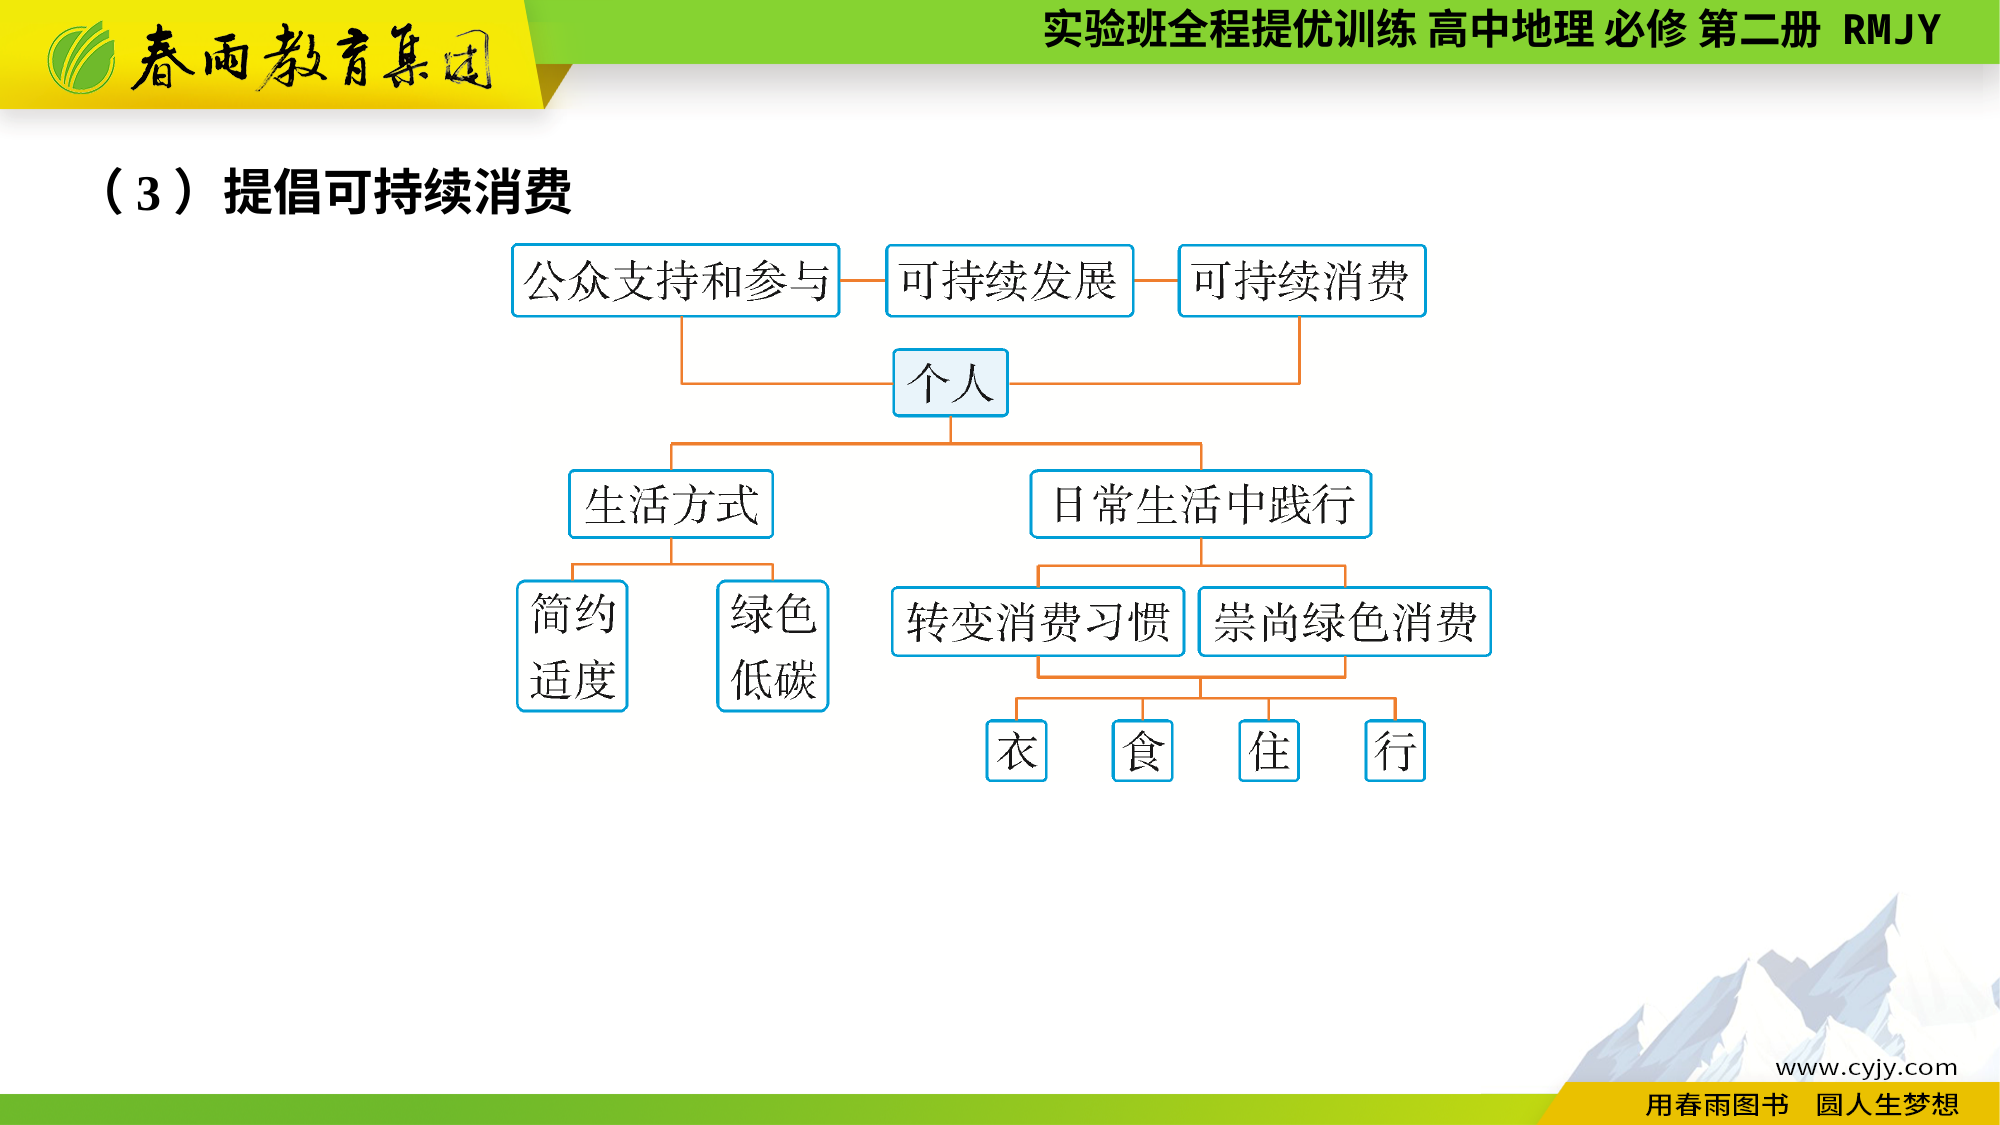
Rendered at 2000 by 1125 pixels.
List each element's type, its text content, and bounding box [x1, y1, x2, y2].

picture [0, 0, 2000, 1125]
list （3）提倡可持续消费 [59, 122, 1944, 217]
